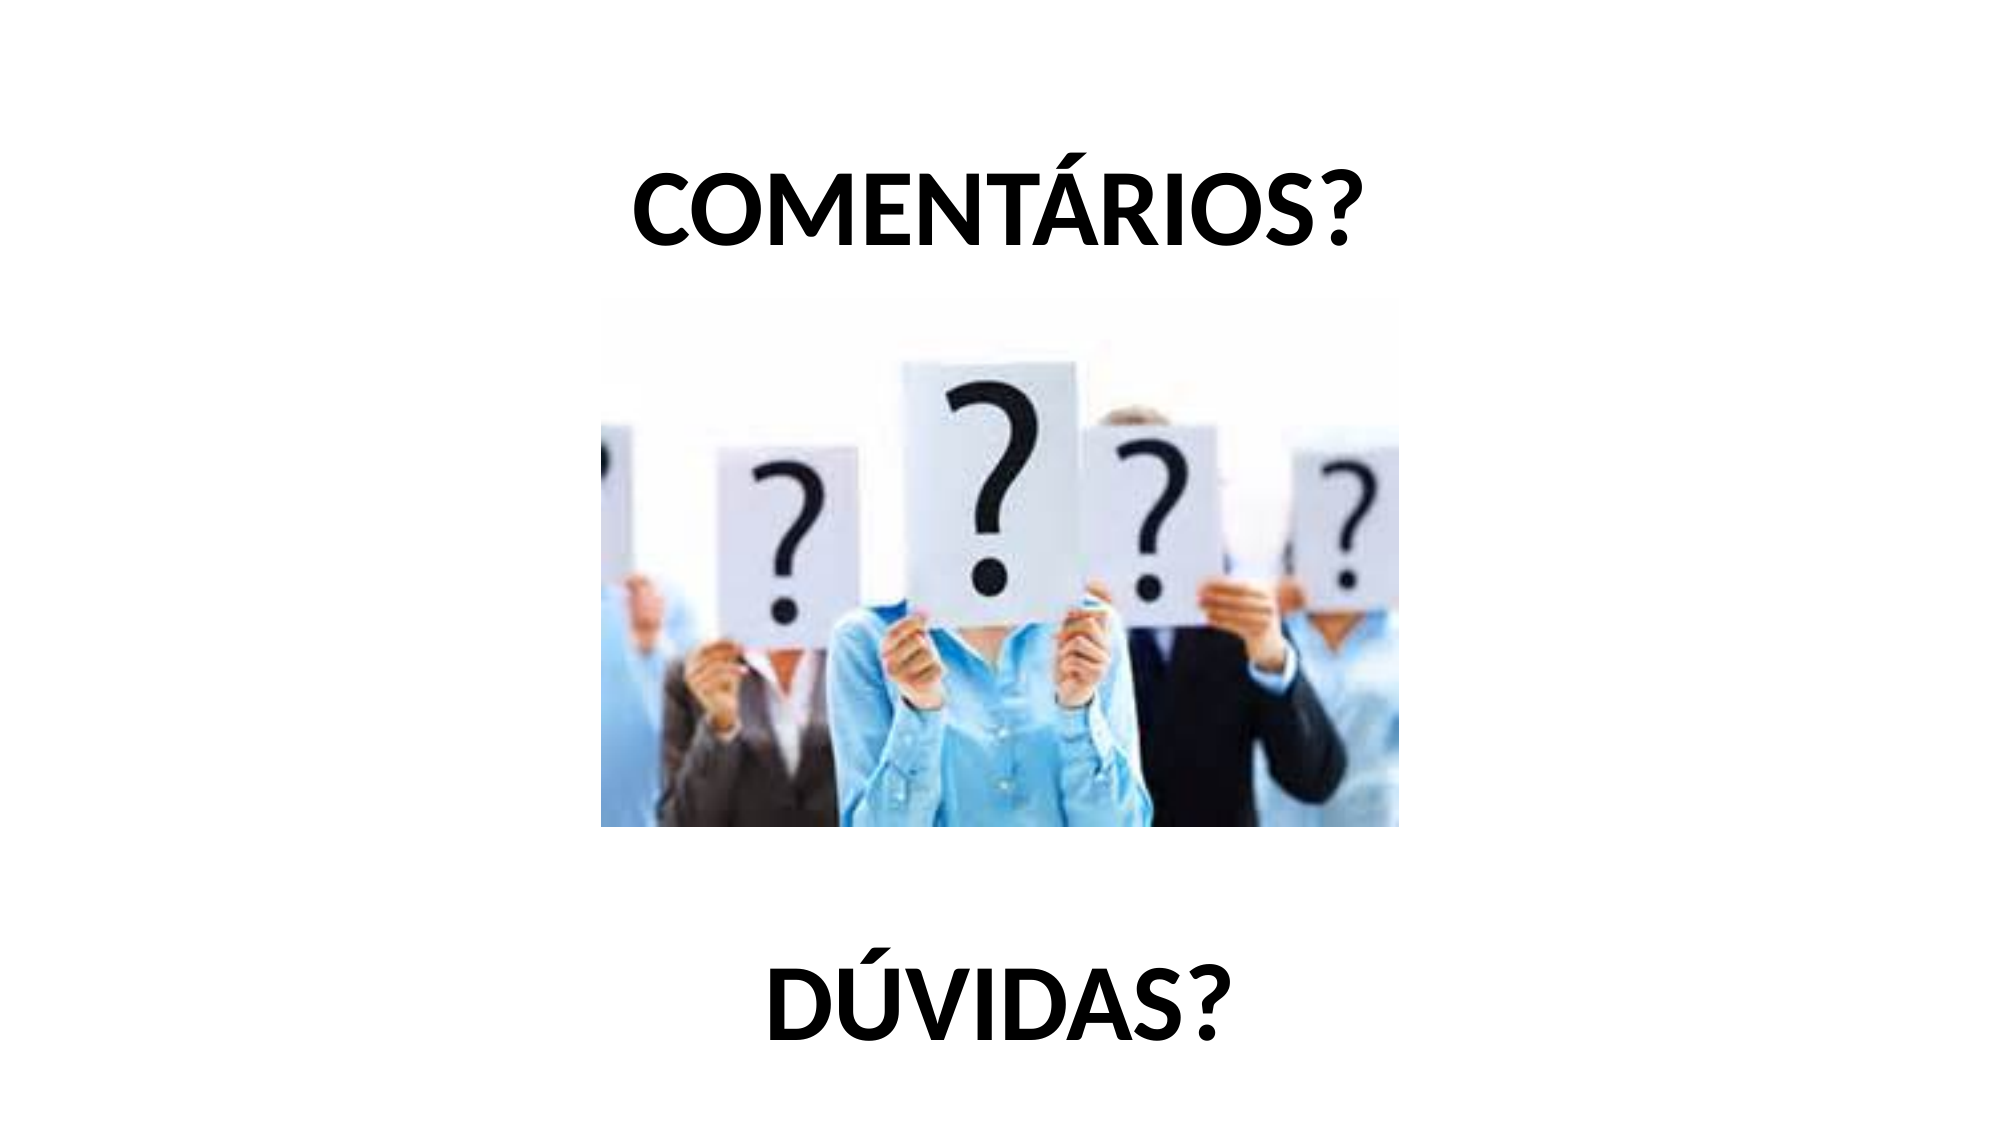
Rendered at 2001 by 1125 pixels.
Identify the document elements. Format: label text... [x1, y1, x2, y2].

list COMENTÁRIOS? DÚVIDAS? [137, 142, 1863, 1074]
picture [600, 298, 1399, 827]
